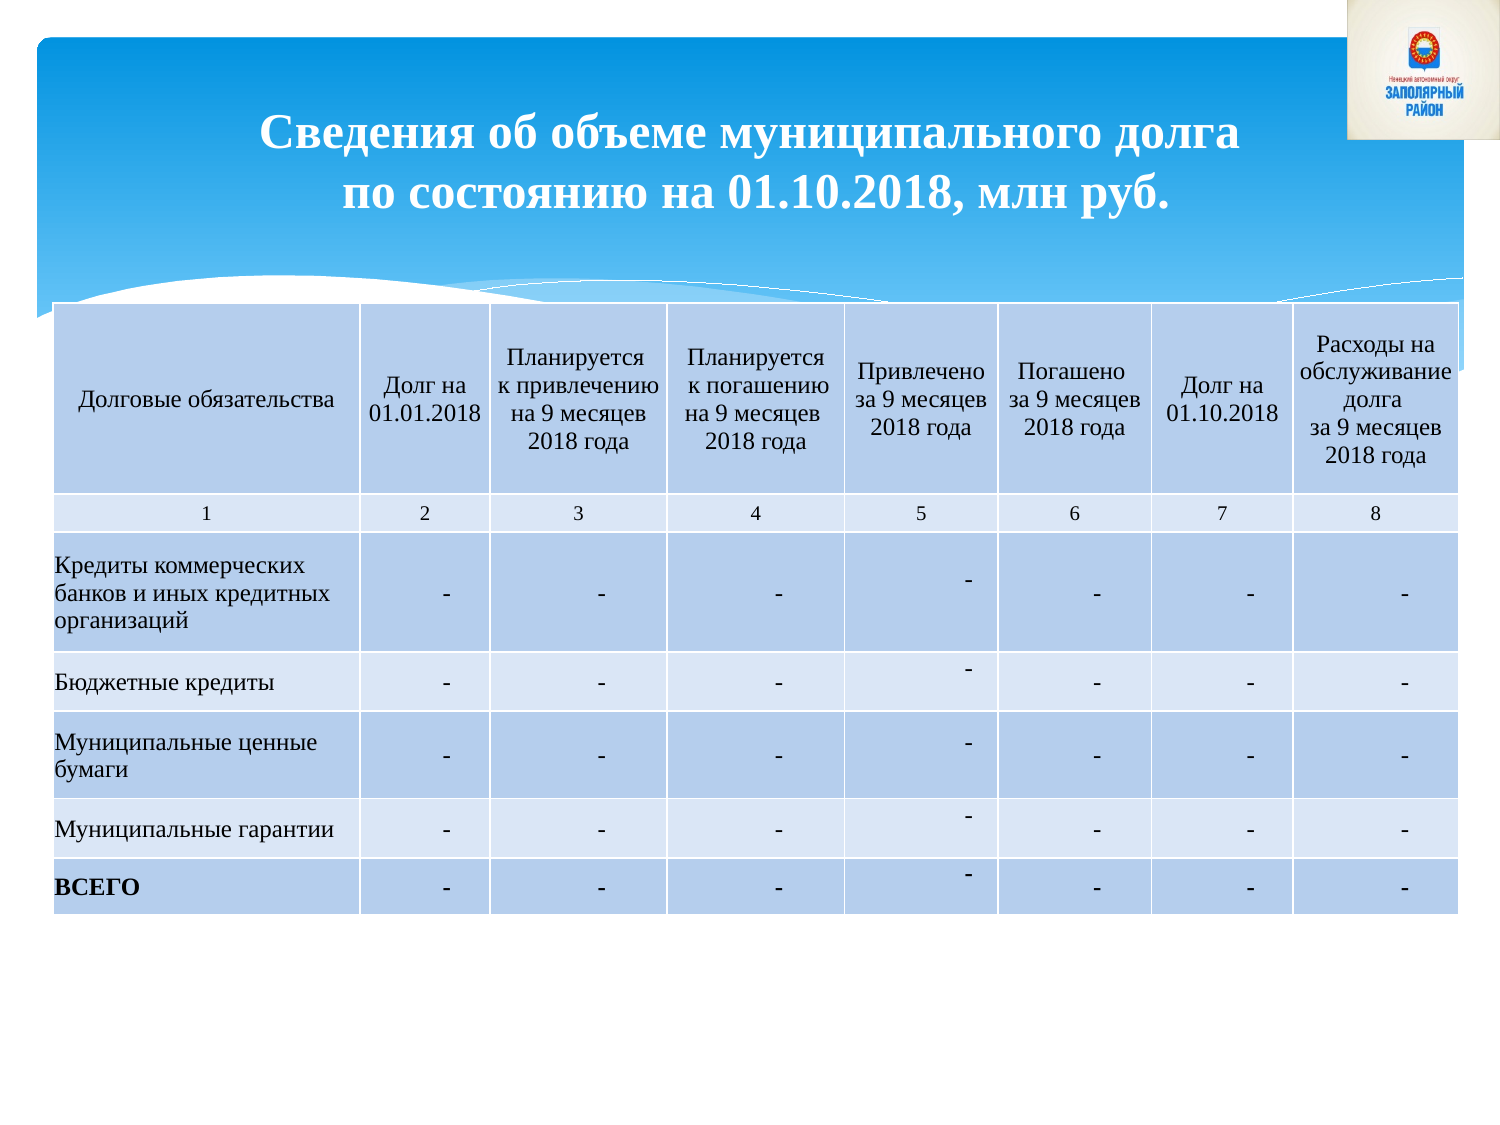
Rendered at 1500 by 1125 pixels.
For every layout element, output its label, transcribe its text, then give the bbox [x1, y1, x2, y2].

table_cell - [668, 712, 844, 798]
table_cell 8 [1294, 495, 1458, 531]
table_cell 5 [845, 495, 997, 531]
table_cell - [999, 533, 1151, 651]
table_cell - [668, 799, 844, 857]
table_header Планируется к привлечению на 9 месяцев 2018 года [491, 304, 666, 493]
table_cell - [845, 533, 997, 651]
table_cell - [1152, 799, 1292, 857]
table_cell - [845, 859, 997, 914]
table_cell 6 [999, 495, 1151, 531]
table_cell - [845, 799, 997, 857]
table_cell - [491, 533, 666, 651]
table_cell - [999, 712, 1151, 798]
table_header Долг на 01.01.2018 [361, 304, 489, 493]
table_cell Бюджетные кредиты [54, 653, 359, 710]
table_cell Муниципальные ценные бумаги [54, 712, 359, 798]
table_cell - [361, 533, 489, 651]
table_cell - [845, 653, 997, 710]
table_cell - [361, 799, 489, 857]
table_cell - [999, 653, 1151, 710]
table_header Планируется к погашению на 9 месяцев 2018 года [668, 304, 844, 493]
table_cell 3 [491, 495, 666, 531]
table_cell Муниципальные гарантии [54, 799, 359, 857]
table_cell 1 [54, 495, 359, 531]
table_cell - [491, 859, 666, 914]
table_cell 4 [668, 495, 844, 531]
table_cell - [845, 712, 997, 798]
table_cell - [1294, 653, 1458, 710]
table_cell - [668, 533, 844, 651]
table_cell - [1152, 859, 1292, 914]
table_cell - [1294, 712, 1458, 798]
table_header Погашено за 9 месяцев 2018 года [999, 304, 1151, 493]
table_cell - [1152, 712, 1292, 798]
table_cell - [668, 859, 844, 914]
table_cell - [491, 799, 666, 857]
table_cell 2 [361, 495, 489, 531]
table_cell - [491, 712, 666, 798]
picture [1347, 0, 1500, 140]
table_cell - [999, 799, 1151, 857]
table_header Расходы на обслуживание долга за 9 месяцев 2018 года [1294, 304, 1458, 493]
table_cell - [668, 653, 844, 710]
table_cell - [1294, 799, 1458, 857]
table_cell - [1152, 653, 1292, 710]
title Сведения об объеме муниципального долга по состоянию на 01.10.2018, млн руб. [53, 55, 1459, 261]
table_cell - [1294, 533, 1458, 651]
table_header Долговые обязательства [54, 304, 359, 493]
table_cell - [491, 653, 666, 710]
table_cell - [1294, 859, 1458, 914]
table_cell 7 [1152, 495, 1292, 531]
table_cell - [361, 859, 489, 914]
table_cell Кредиты коммерческих банков и иных кредитных организаций [54, 533, 359, 651]
table_cell - [361, 712, 489, 798]
table_cell - [1152, 533, 1292, 651]
table_cell ВСЕГО [54, 859, 359, 914]
table_header Долг на 01.10.2018 [1152, 304, 1292, 493]
table_cell - [999, 859, 1151, 914]
table_header Привлечено за 9 месяцев 2018 года [845, 304, 997, 493]
table_cell - [361, 653, 489, 710]
